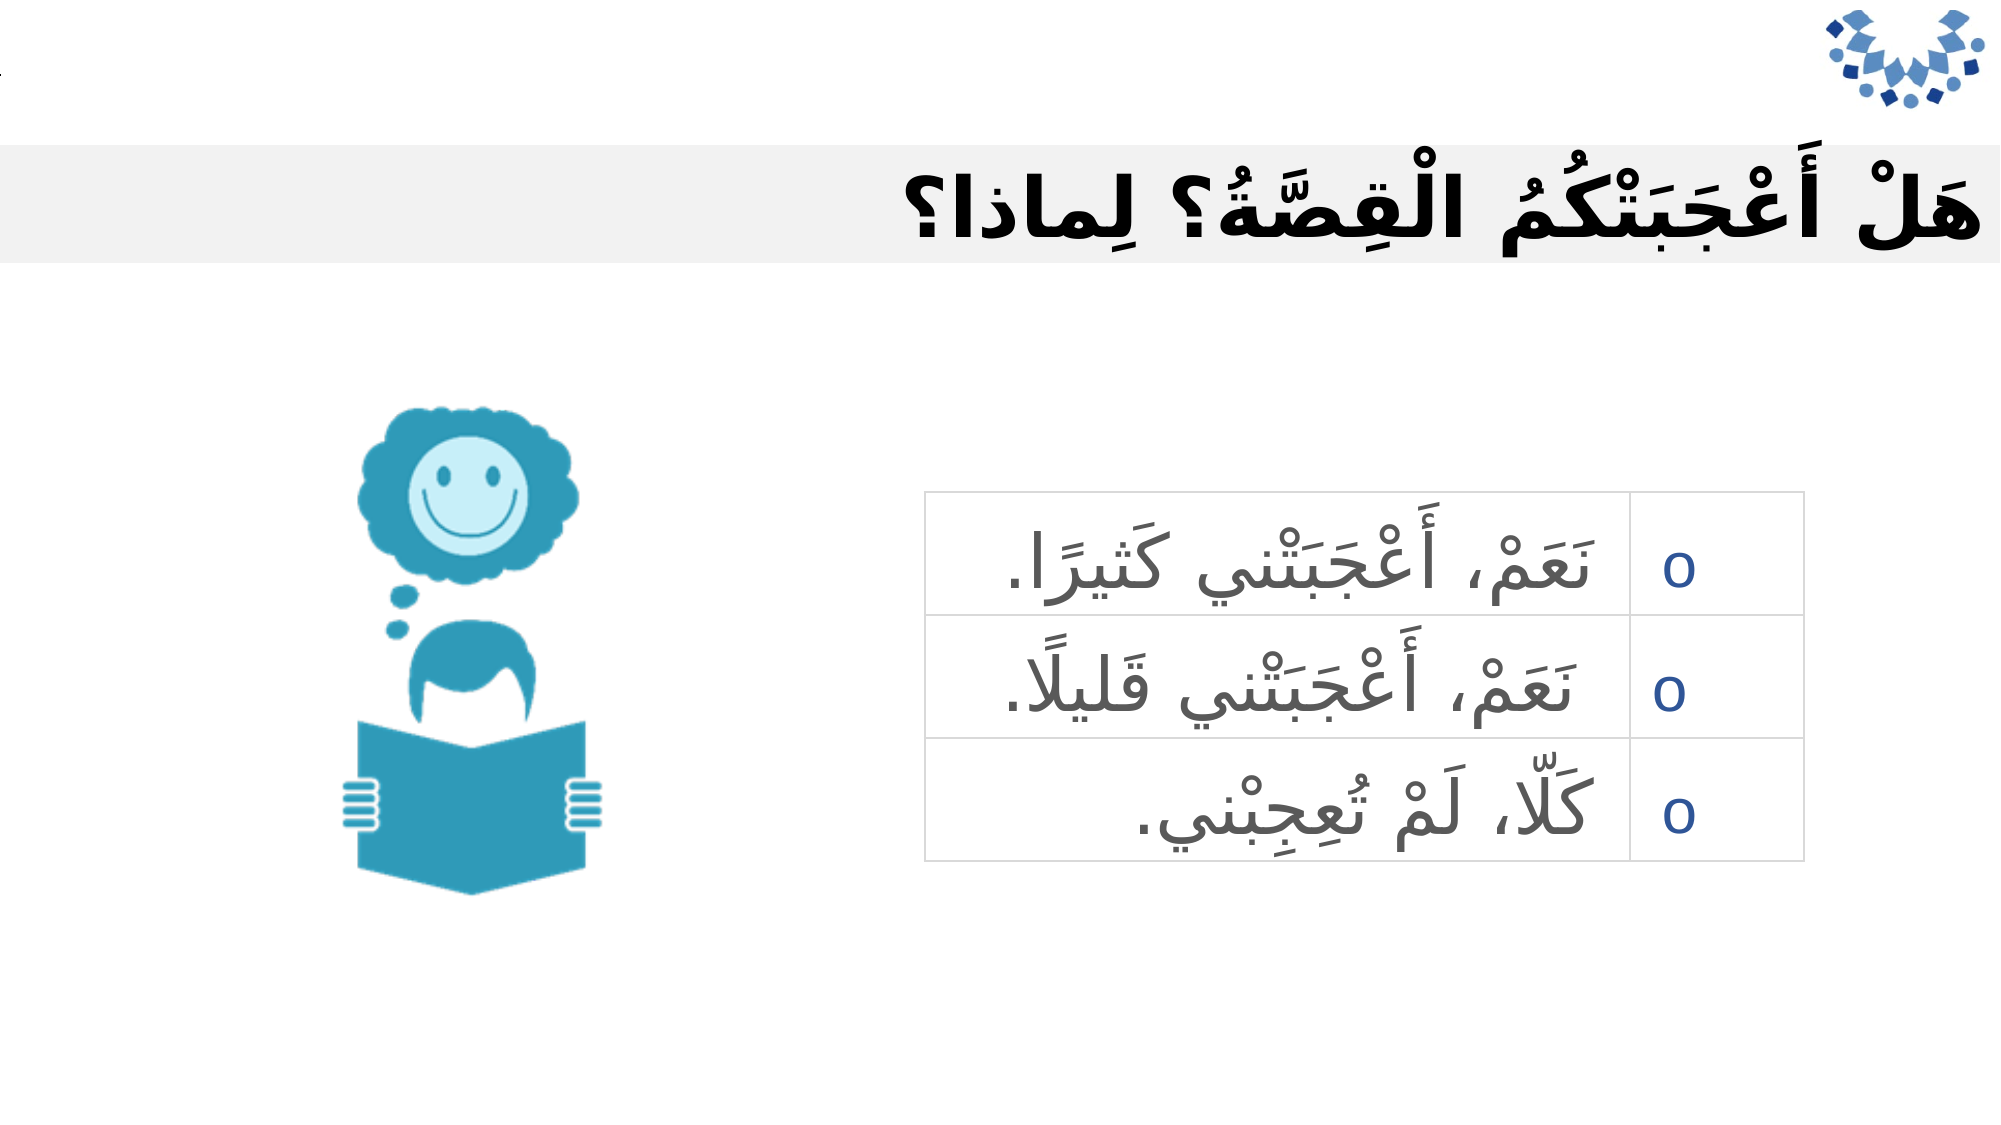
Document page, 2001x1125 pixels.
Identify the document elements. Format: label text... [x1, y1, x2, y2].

table_cell كَلّا، لَمْ تُعِجِبْني. [926, 739, 1629, 860]
table_cell نَعَمْ، أَعْجَبَتْني قَليلًا. [926, 616, 1629, 737]
table_header [1631, 493, 1803, 614]
text_box [0, 0, 2000, 75]
table_header نَعَمْ، أَعْجَبَتْني كَثيرًا. [926, 493, 1629, 614]
text_box هَلْ أَعْجَبَتْكُمُ الْقِصَّةُ؟ لِماذا؟ [0, 146, 2000, 262]
table_cell [1631, 616, 1803, 737]
picture [1816, 75, 1992, 114]
table_cell [1631, 739, 1803, 860]
picture [209, 384, 734, 909]
